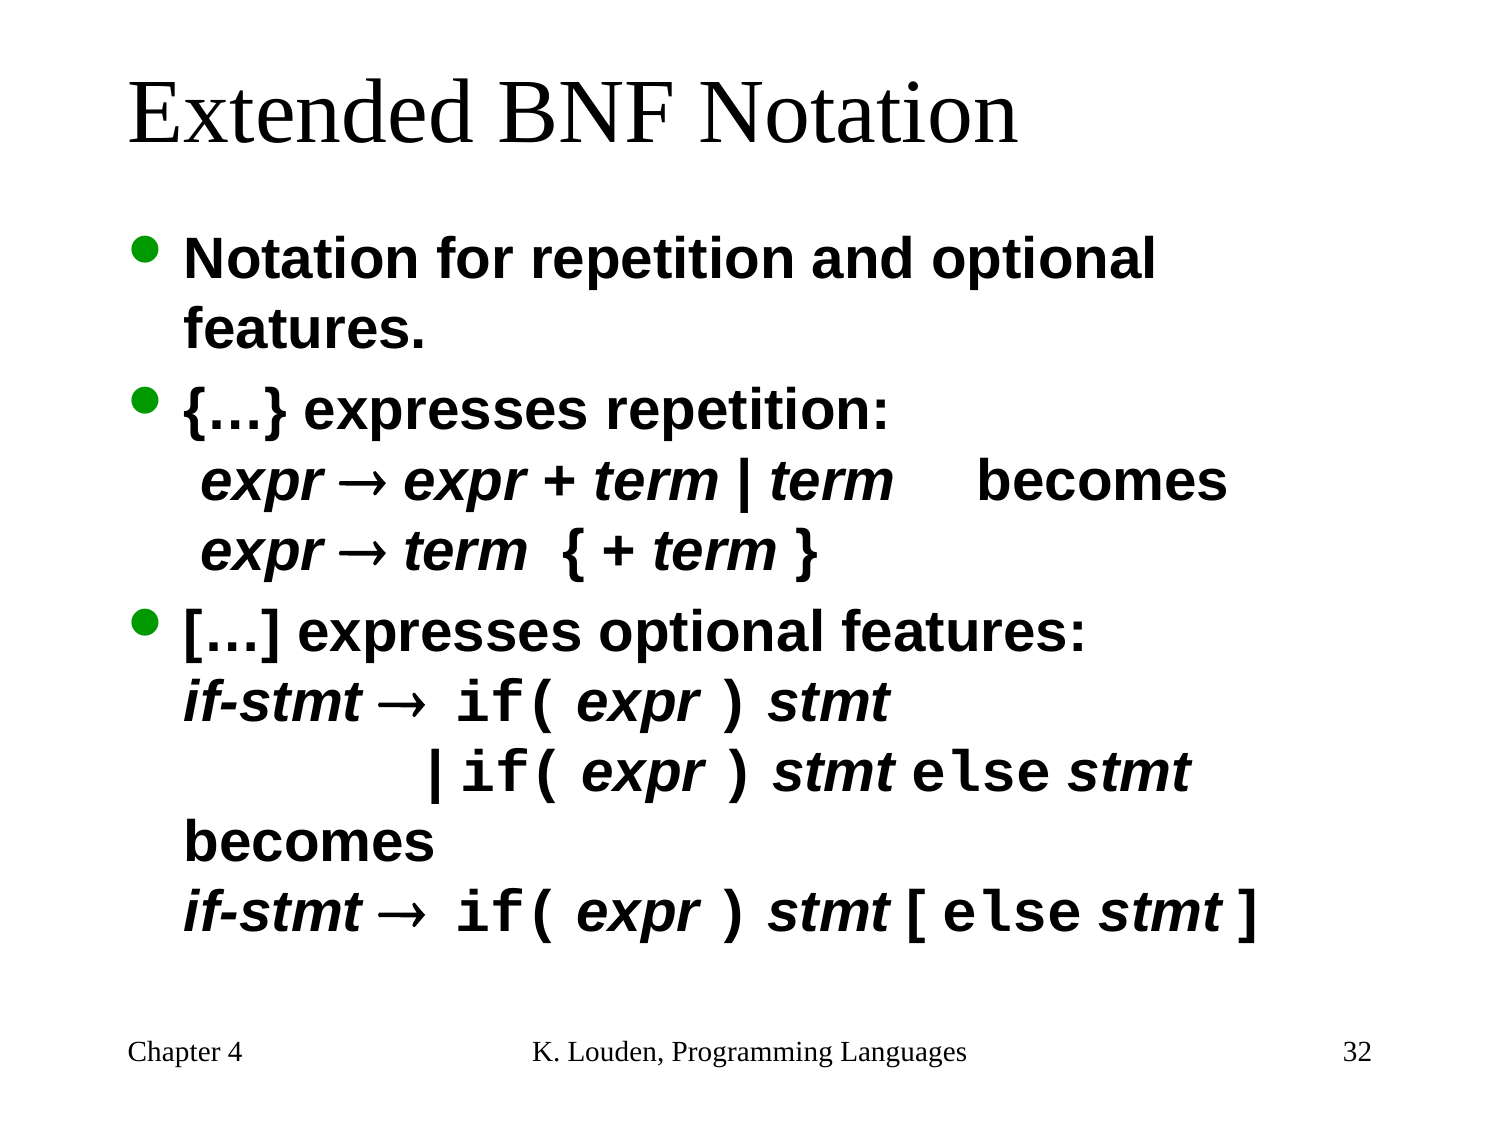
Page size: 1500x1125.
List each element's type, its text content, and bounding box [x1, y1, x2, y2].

slide_number 32 [1074, 1012, 1388, 1088]
title Extended BNF Notation [112, 12, 1388, 201]
list Notation for repetition and optional features. {…} expresses repetition: expr ® expr + term | term becomes expr ® term { + term } […] expresses optional features: if-stmt ® if( expr ) stmt | if( expr ) stmt else stmt becomes if-stmt ® if( expr ) stmt [ else stmt ] [112, 212, 1388, 1001]
slide_number Chapter 4 [112, 1012, 426, 1088]
footer K. Louden, Programming Languages [487, 1012, 1013, 1088]
